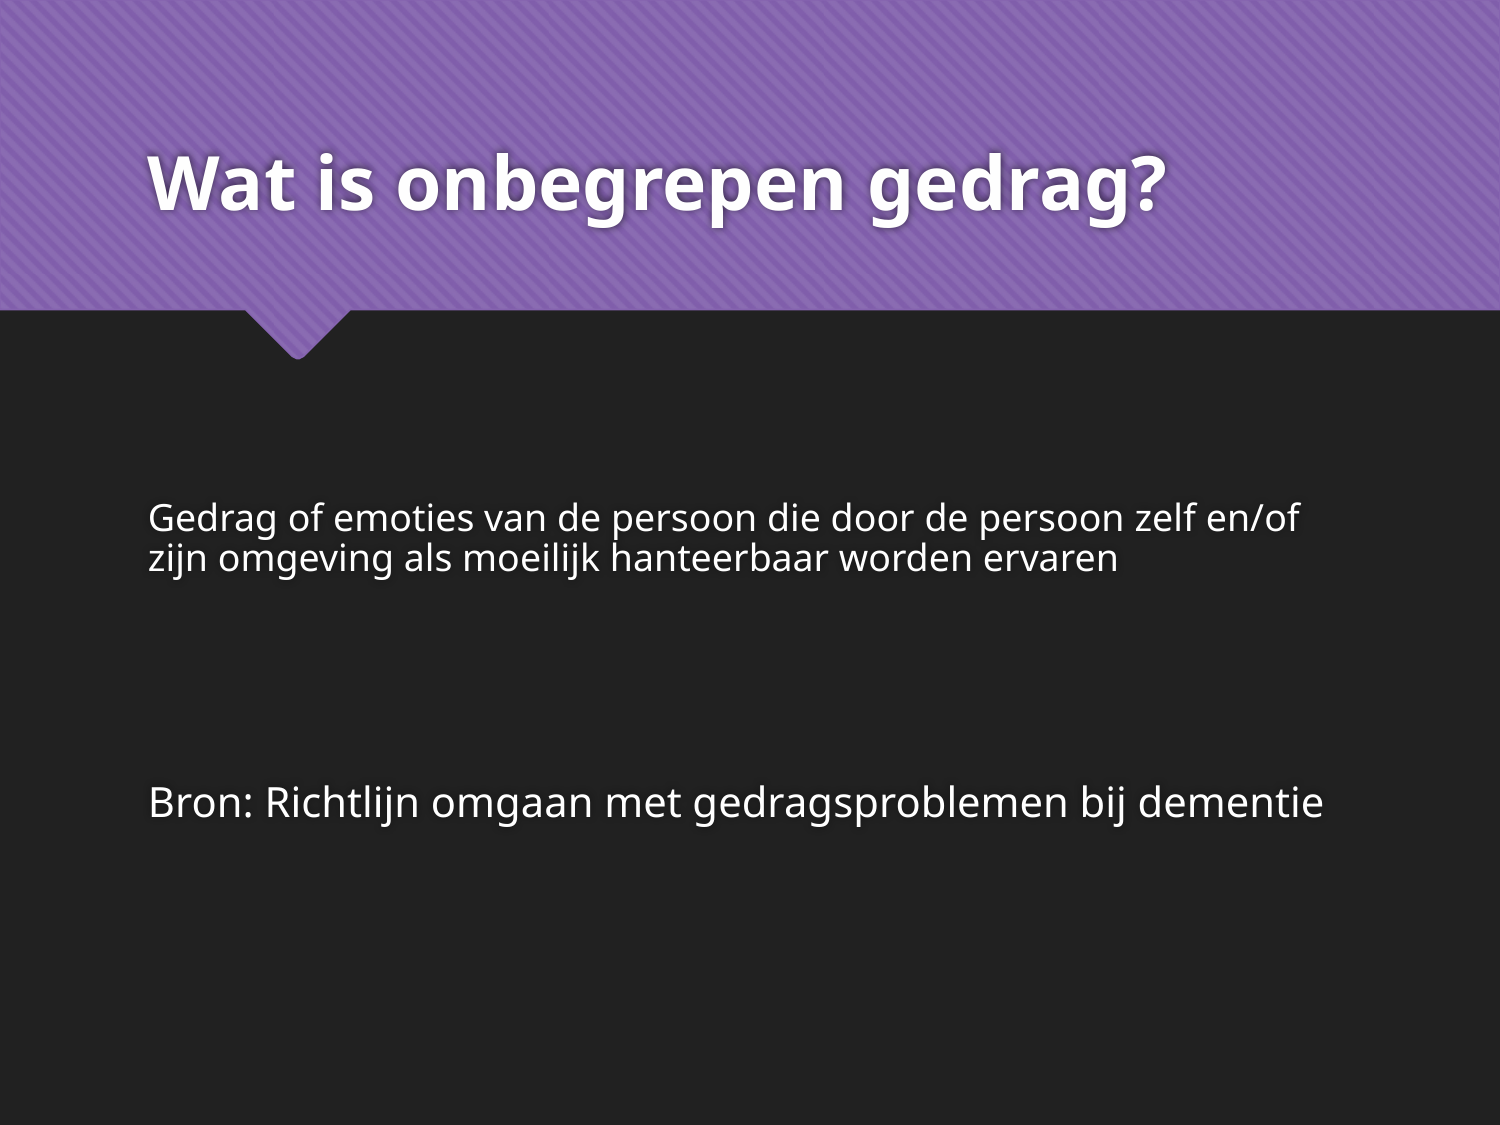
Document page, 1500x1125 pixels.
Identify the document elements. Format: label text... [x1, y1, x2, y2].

title Wat is onbegrepen gedrag? [132, 73, 1368, 233]
list Gedrag of emoties van de persoon die door de persoon zelf en/of zijn omgeving als moeilijk hanteerbaar worden ervaren Bron: Richtlijn omgaan met gedragsproblemen bij dementie [132, 364, 1368, 962]
